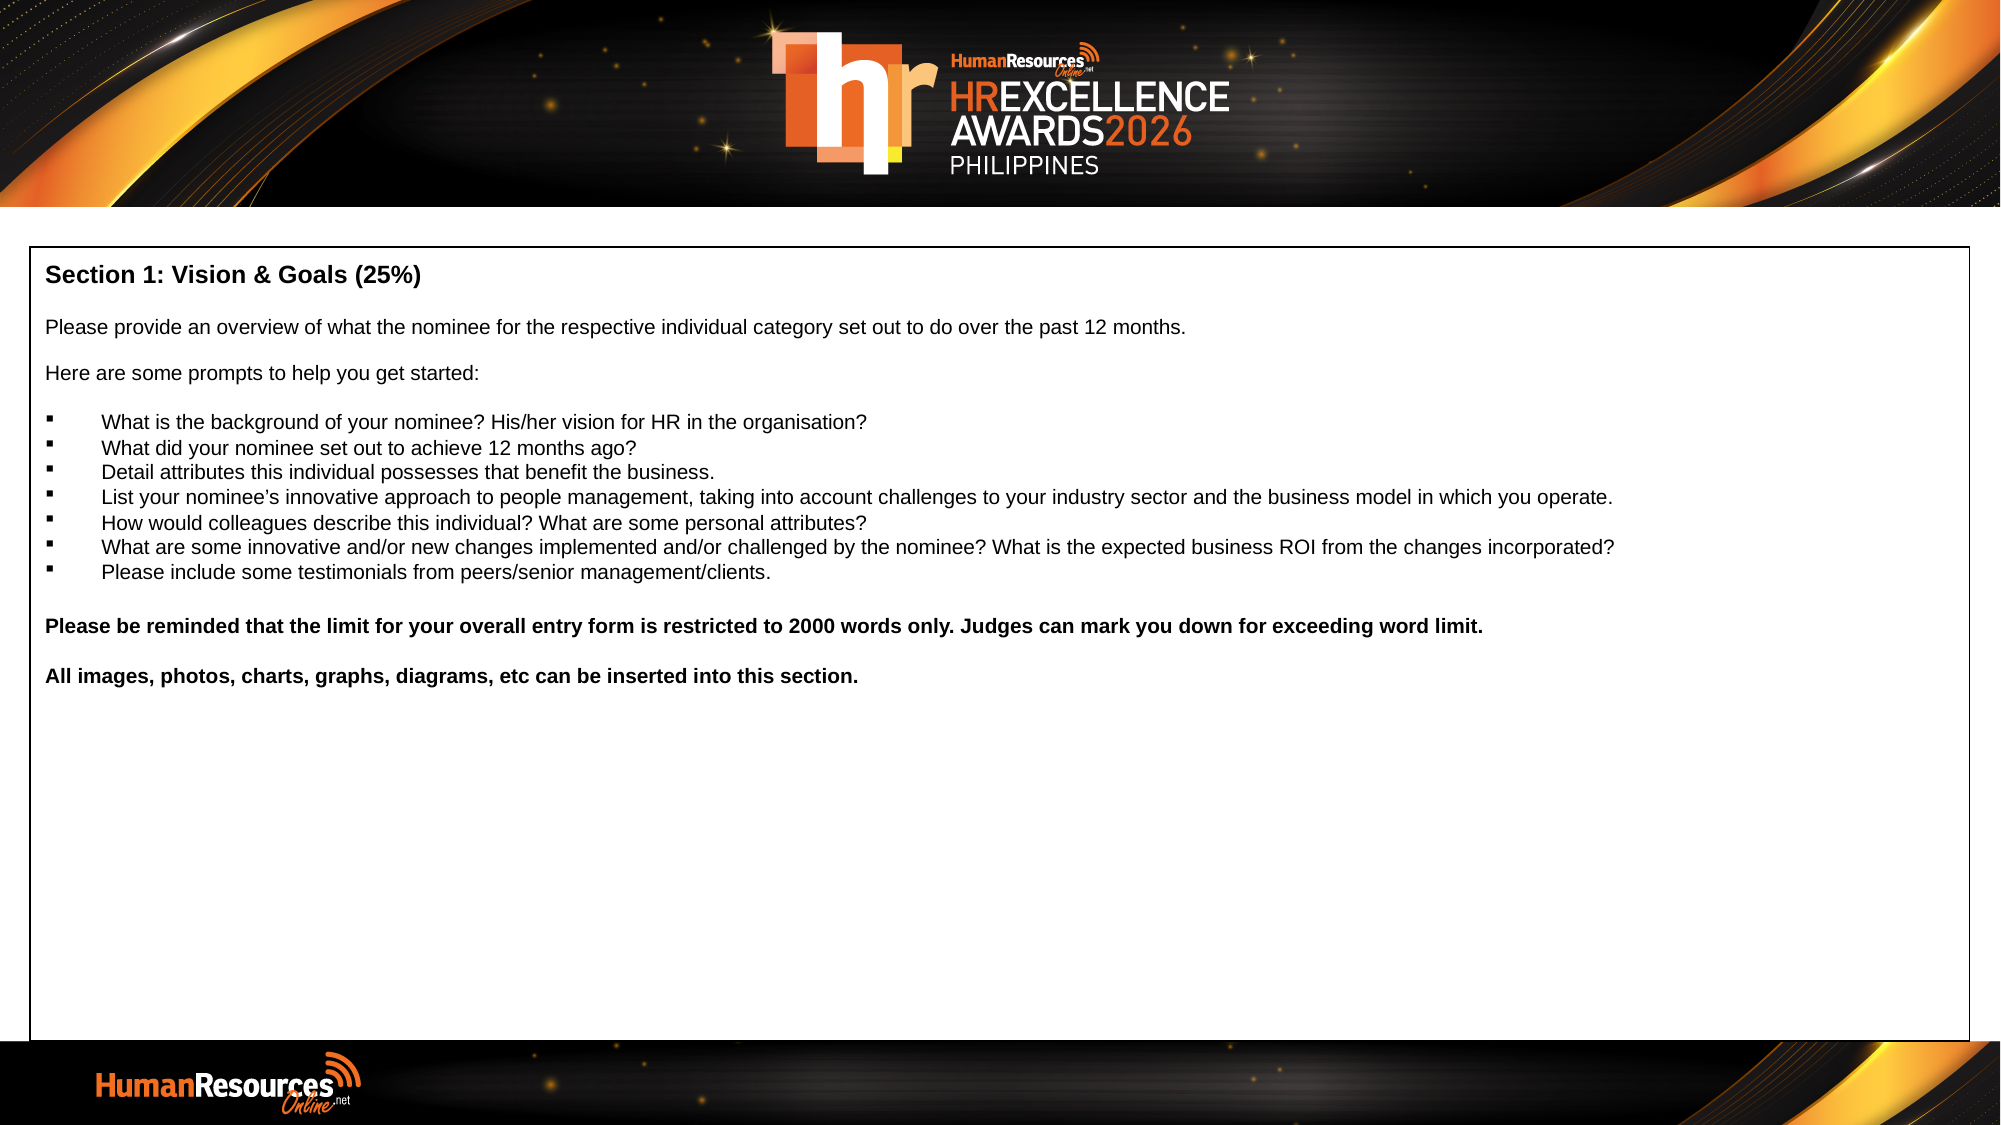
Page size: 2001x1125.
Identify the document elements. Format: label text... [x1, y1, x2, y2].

text_box Section 1: Vision & Goals (25%) Please provide an overview of what the nominee for the respective individual category set out to do over the past 12 months. Here are some prompts to help you get started: What is the background of your nominee? His/her vision for HR in the organisation? What did your nominee set out to achieve 12 months ago? Detail attributes this individual possesses that benefit the business. List your nominee’s innovative approach to people management, taking into account challenges to your industry sector and the business model in which you operate. How would colleagues describe this individual? What are some personal attributes? What are some innovative and/or new changes implemented and/or challenged by the nominee? What is the expected business ROI from the changes incorporated? Please include some testimonials from peers/senior management/clients. Please be reminded that the limit for your overall entry form is restricted to 2000 words only. Judges can mark you down for exceeding word limit. All images, photos, charts, graphs, diagrams, etc can be inserted into this section. [30, 246, 1970, 1042]
picture [0, 0, 2001, 1125]
